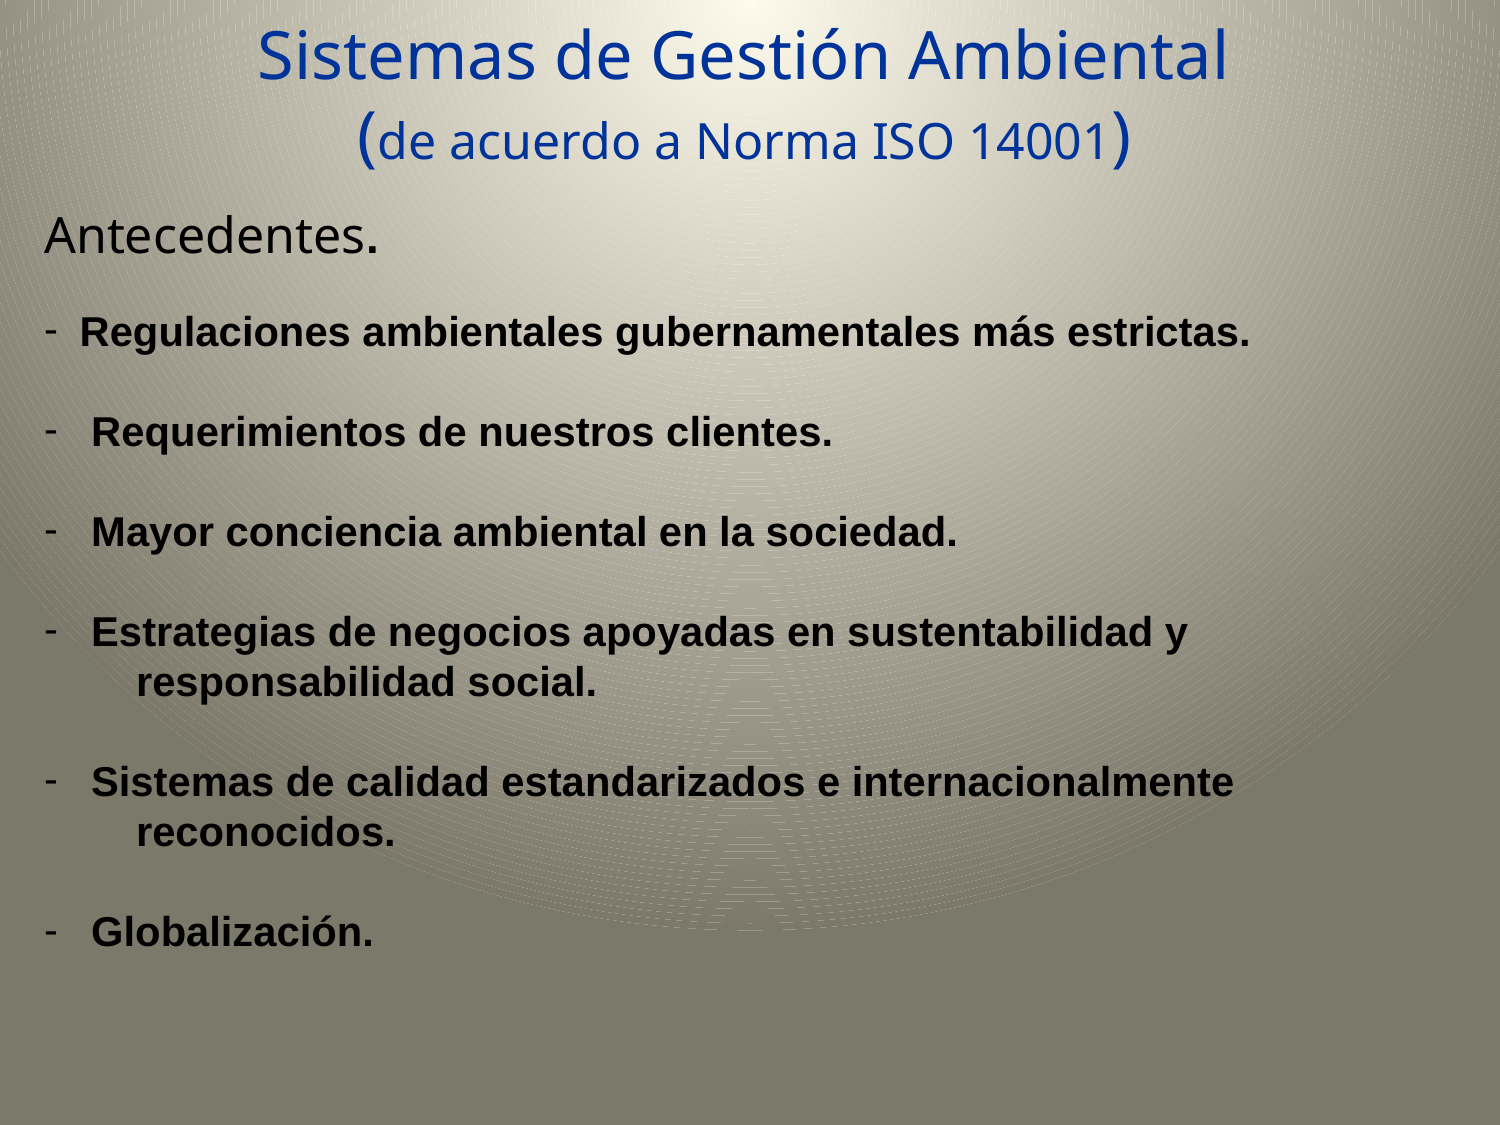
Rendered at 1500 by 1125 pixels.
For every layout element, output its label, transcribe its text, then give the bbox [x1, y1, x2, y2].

title Sistemas de Gestión Ambiental (de acuerdo a Norma ISO 14001) [29, 30, 1460, 156]
text_box Antecedentes. Regulaciones ambientales gubernamentales más estrictas. Requerimientos de nuestros clientes. Mayor conciencia ambiental en la sociedad. Estrategias de negocios apoyadas en sustentabilidad y responsabilidad social. Sistemas de calidad estandarizados e internacionalmente reconocidos. Globalización. [29, 196, 1459, 1059]
